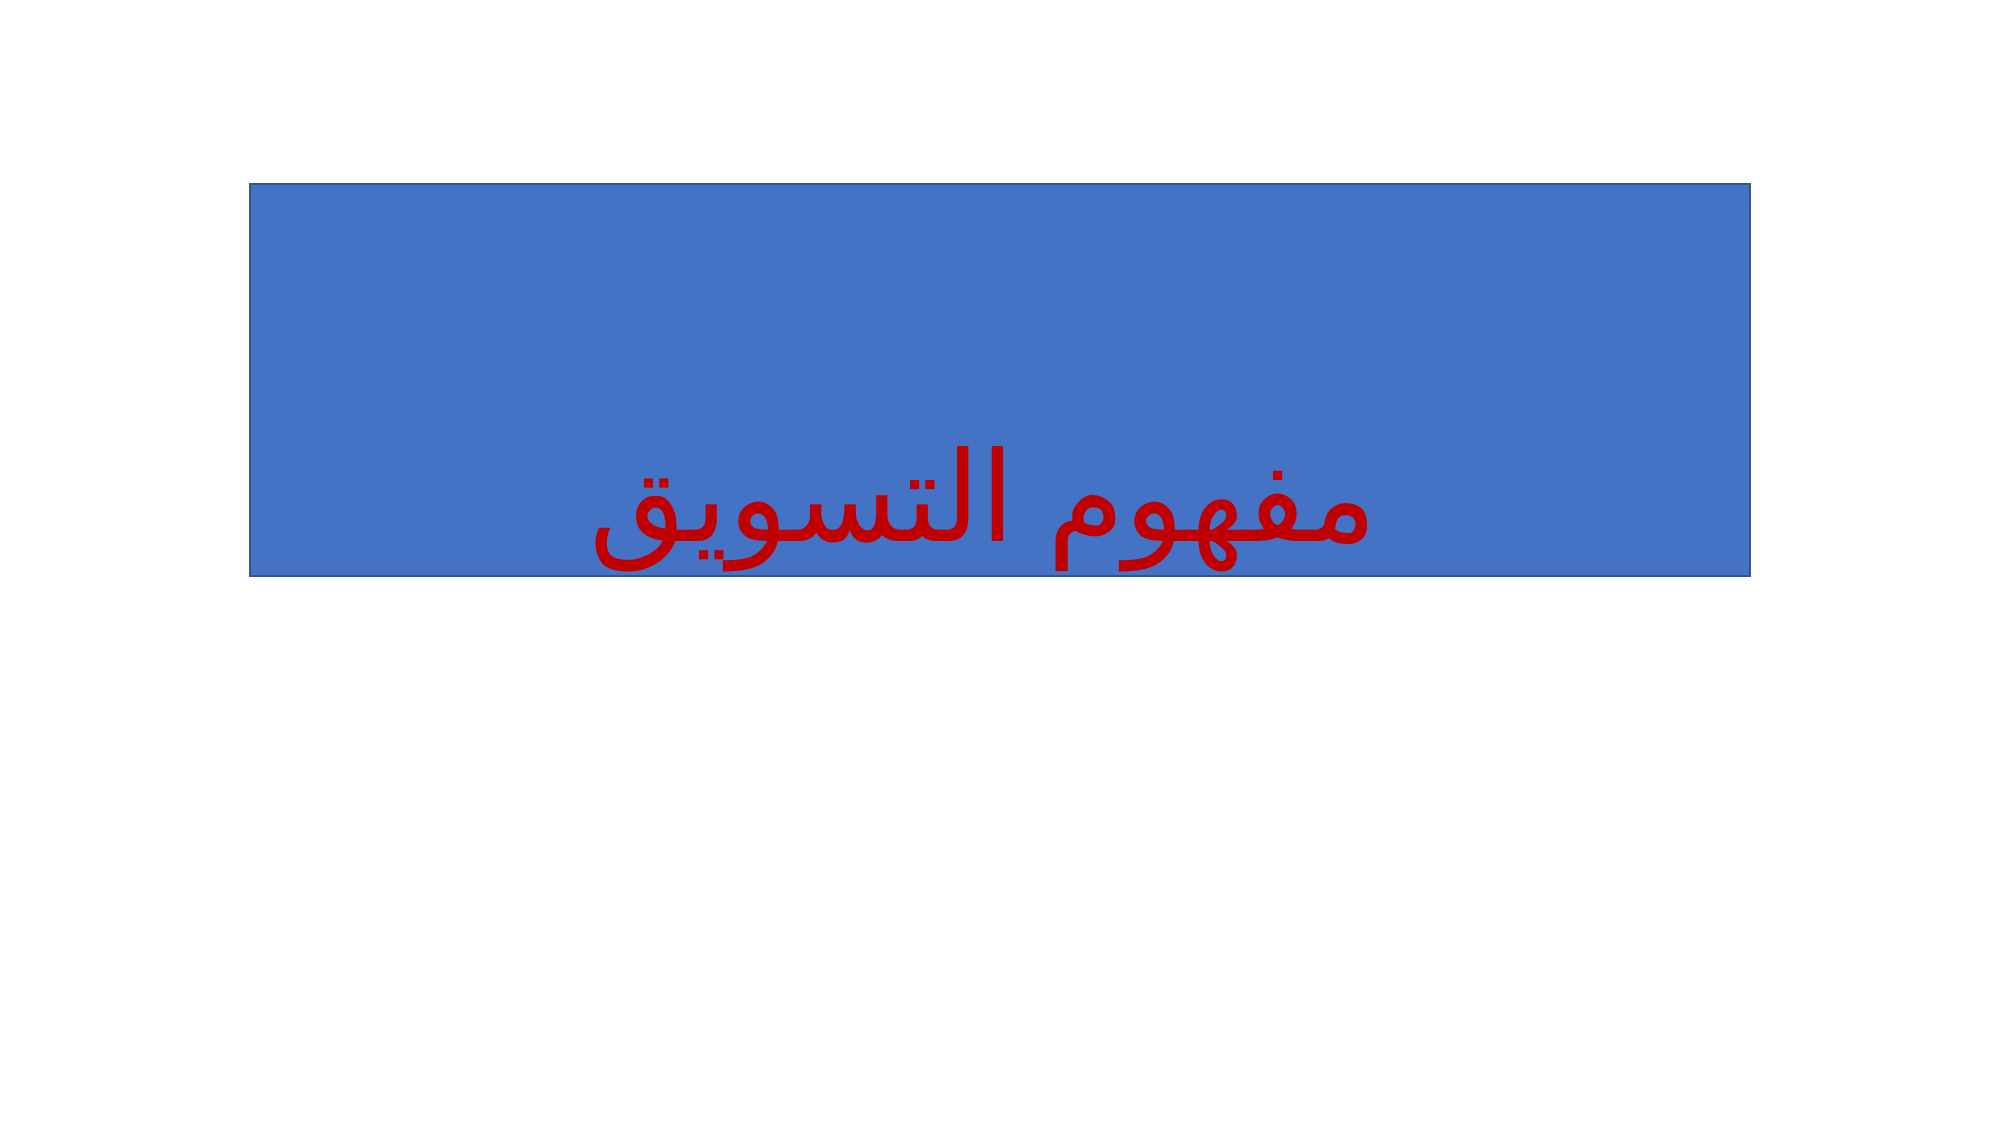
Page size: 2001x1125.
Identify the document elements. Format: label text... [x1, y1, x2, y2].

title مفهوم التسويق [249, 183, 1751, 577]
